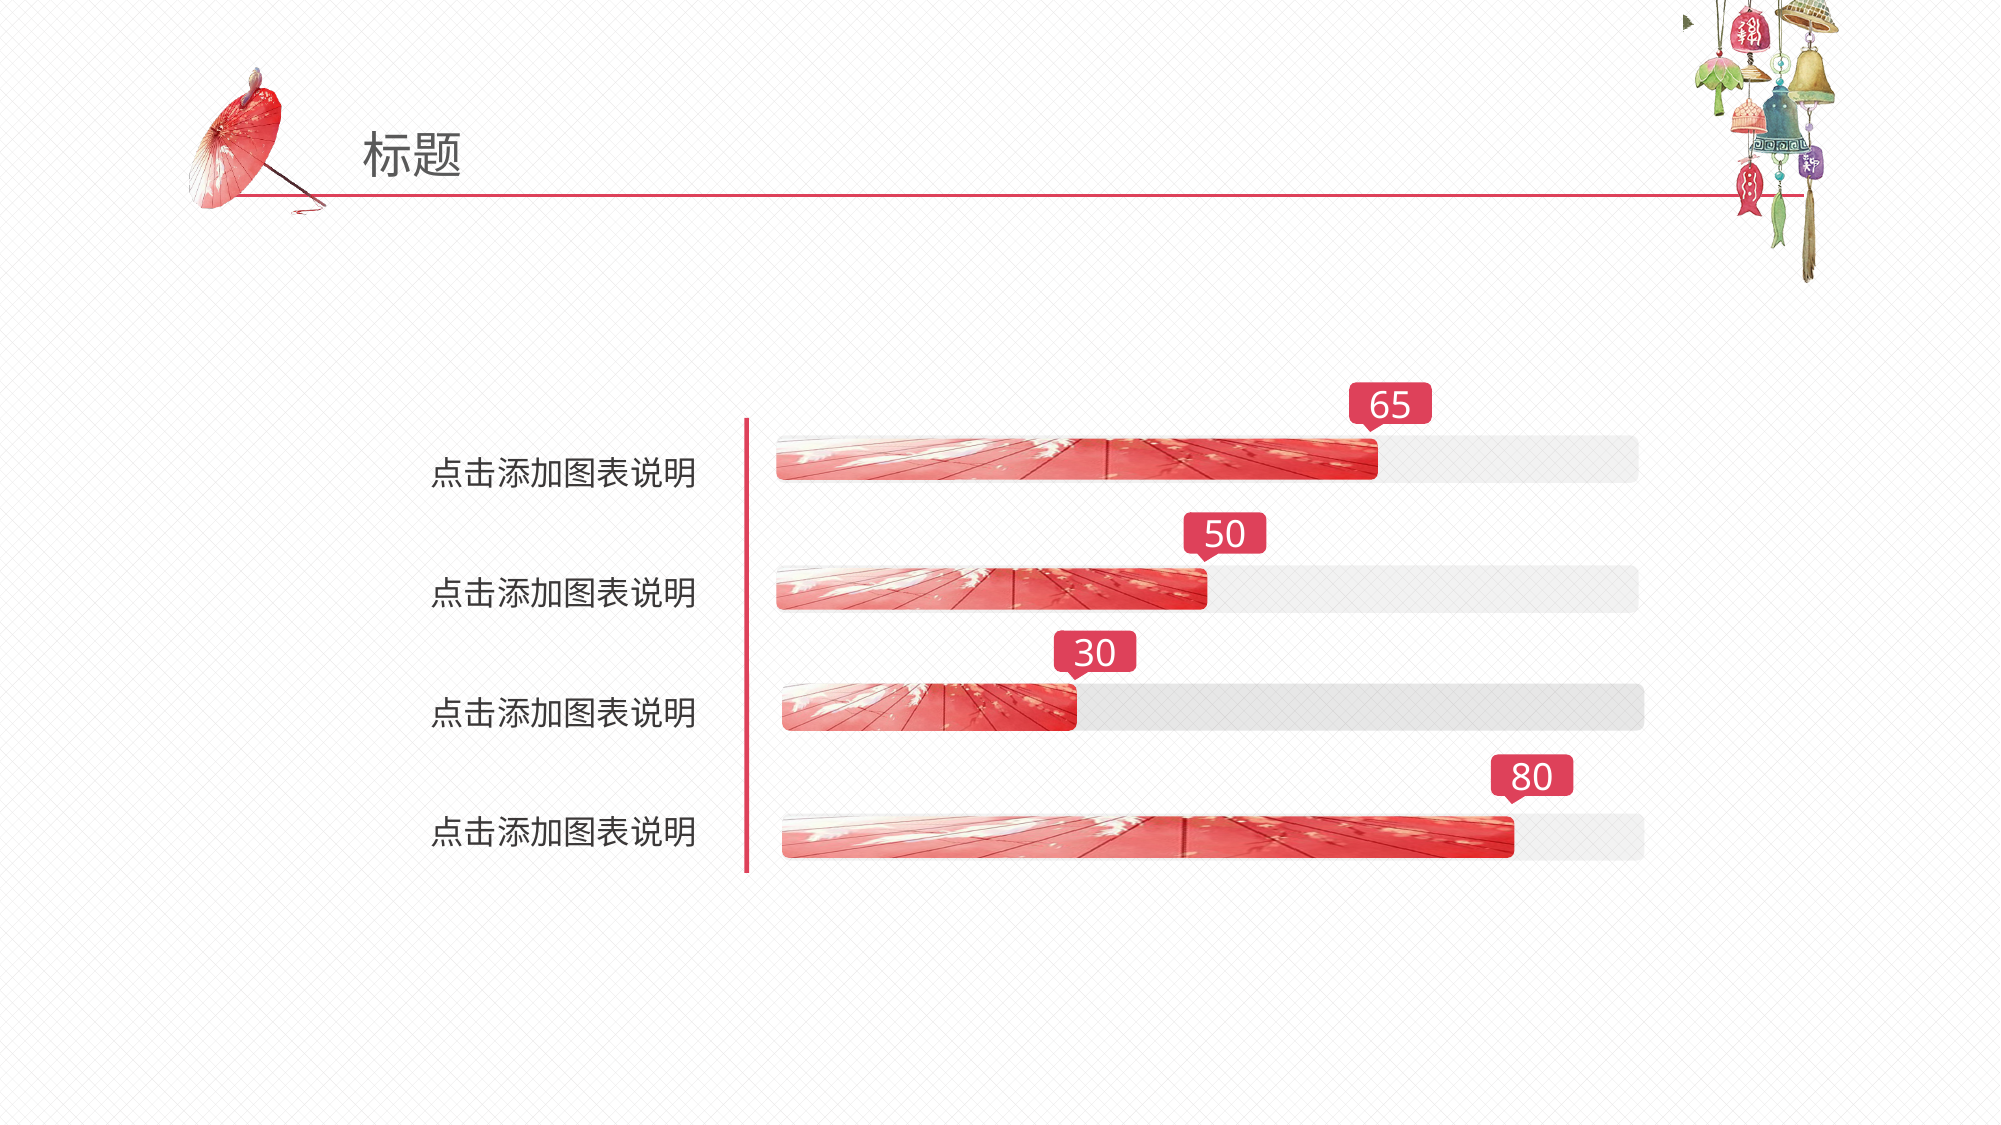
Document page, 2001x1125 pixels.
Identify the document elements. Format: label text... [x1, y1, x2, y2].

text_box 65 [1349, 382, 1432, 432]
picture [178, 41, 331, 230]
text_box [782, 683, 1077, 731]
picture [1683, 0, 1888, 307]
text_box [776, 435, 1639, 483]
text_box [782, 816, 1515, 858]
text_box 标题 [331, 116, 506, 192]
text_box [776, 568, 1208, 610]
text_box 80 [1490, 754, 1574, 805]
text_box [776, 438, 1378, 480]
text_box [782, 813, 1645, 861]
text_box 点击添加图表说明 点击添加图表说明 点击添加图表说明 点击添加图表说明 [380, 364, 747, 859]
text_box 30 [1053, 630, 1137, 681]
text_box [1071, 683, 1645, 731]
text_box [776, 565, 1639, 613]
text_box 50 [1183, 512, 1267, 562]
